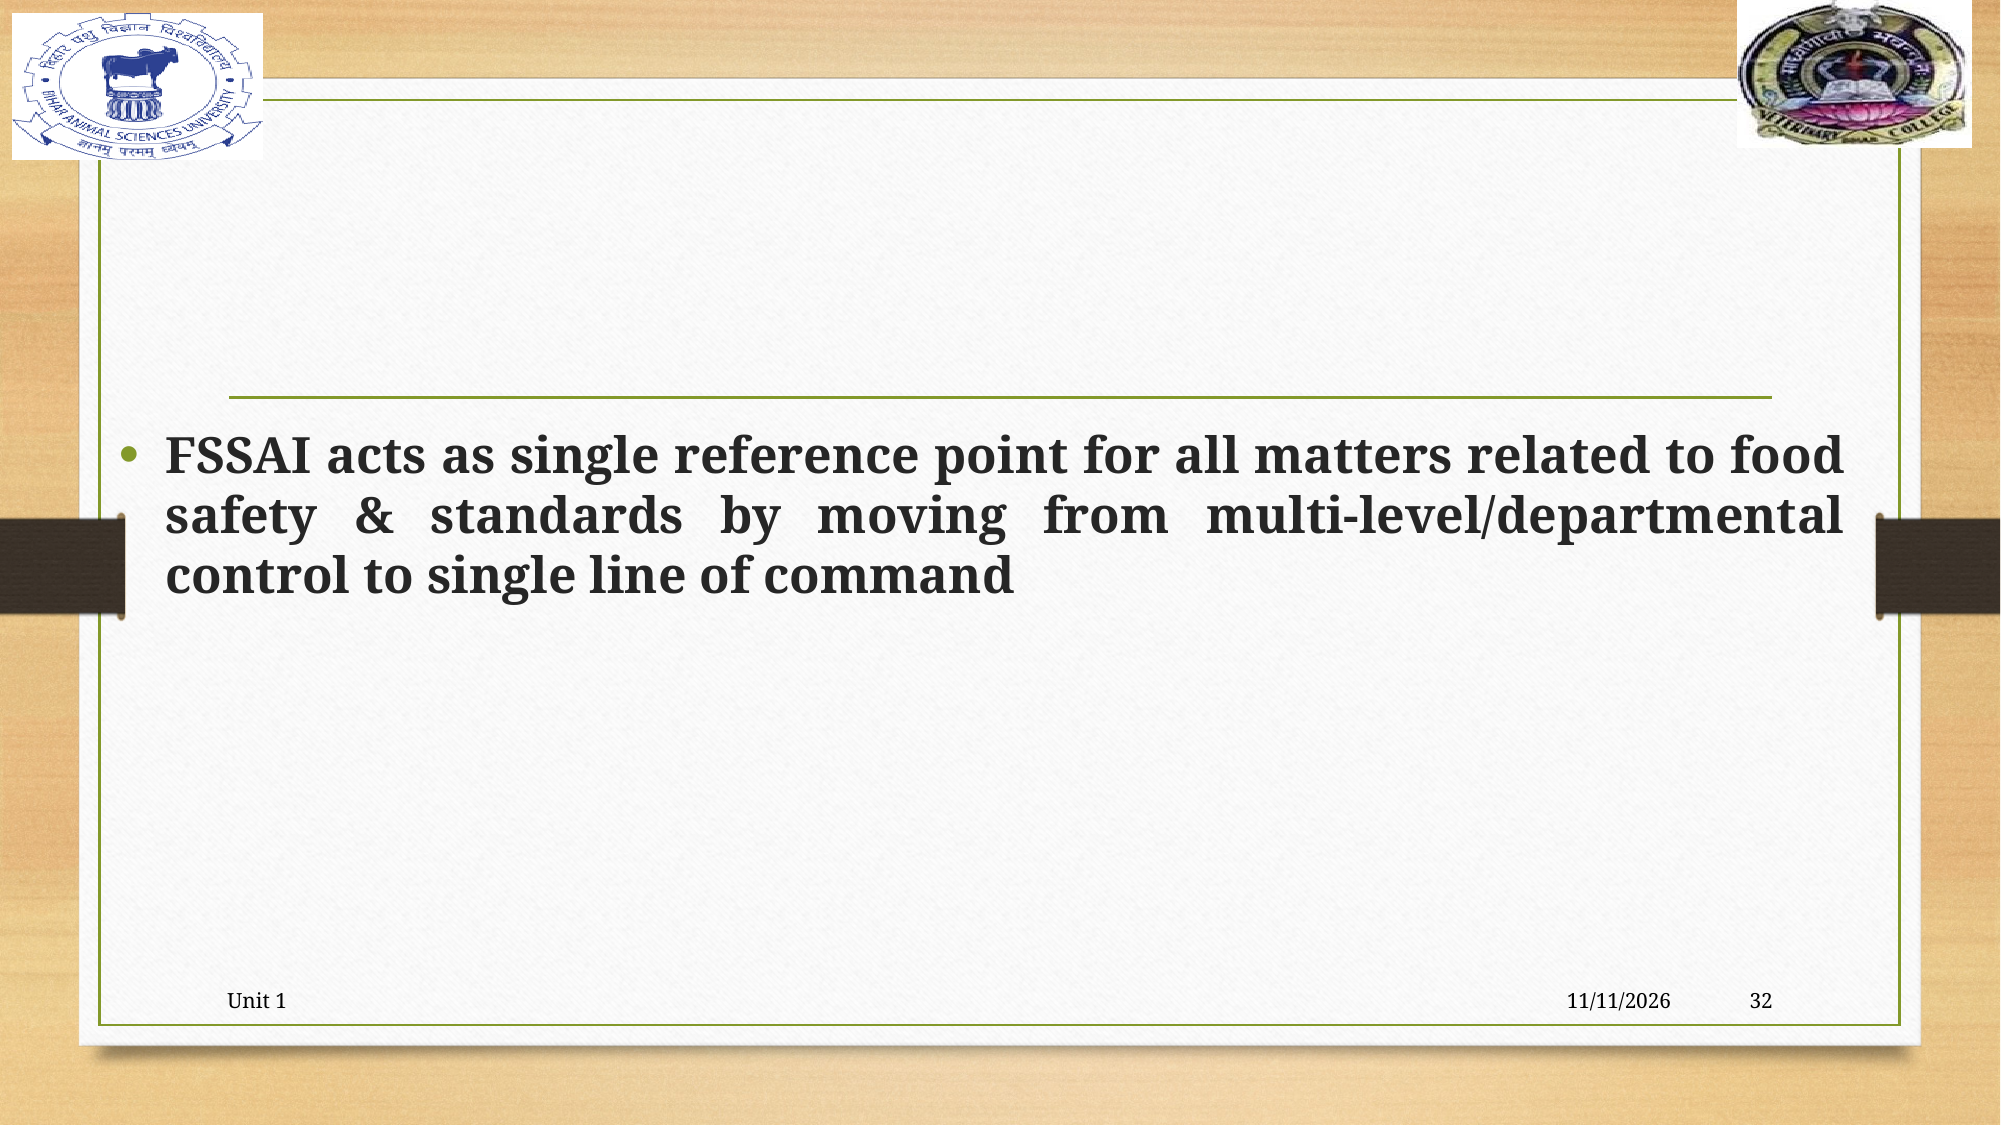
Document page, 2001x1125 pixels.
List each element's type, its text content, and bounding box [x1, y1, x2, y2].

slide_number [1423, 979, 1686, 1025]
list FSSAI acts as single reference point for all matters related to food safety & standards by moving from multi-level/departmental control to single line of command [103, 416, 1861, 723]
footer Unit 1 [212, 979, 1411, 1025]
picture [0, 0, 2001, 1125]
slide_number 32 [1698, 979, 1788, 1025]
